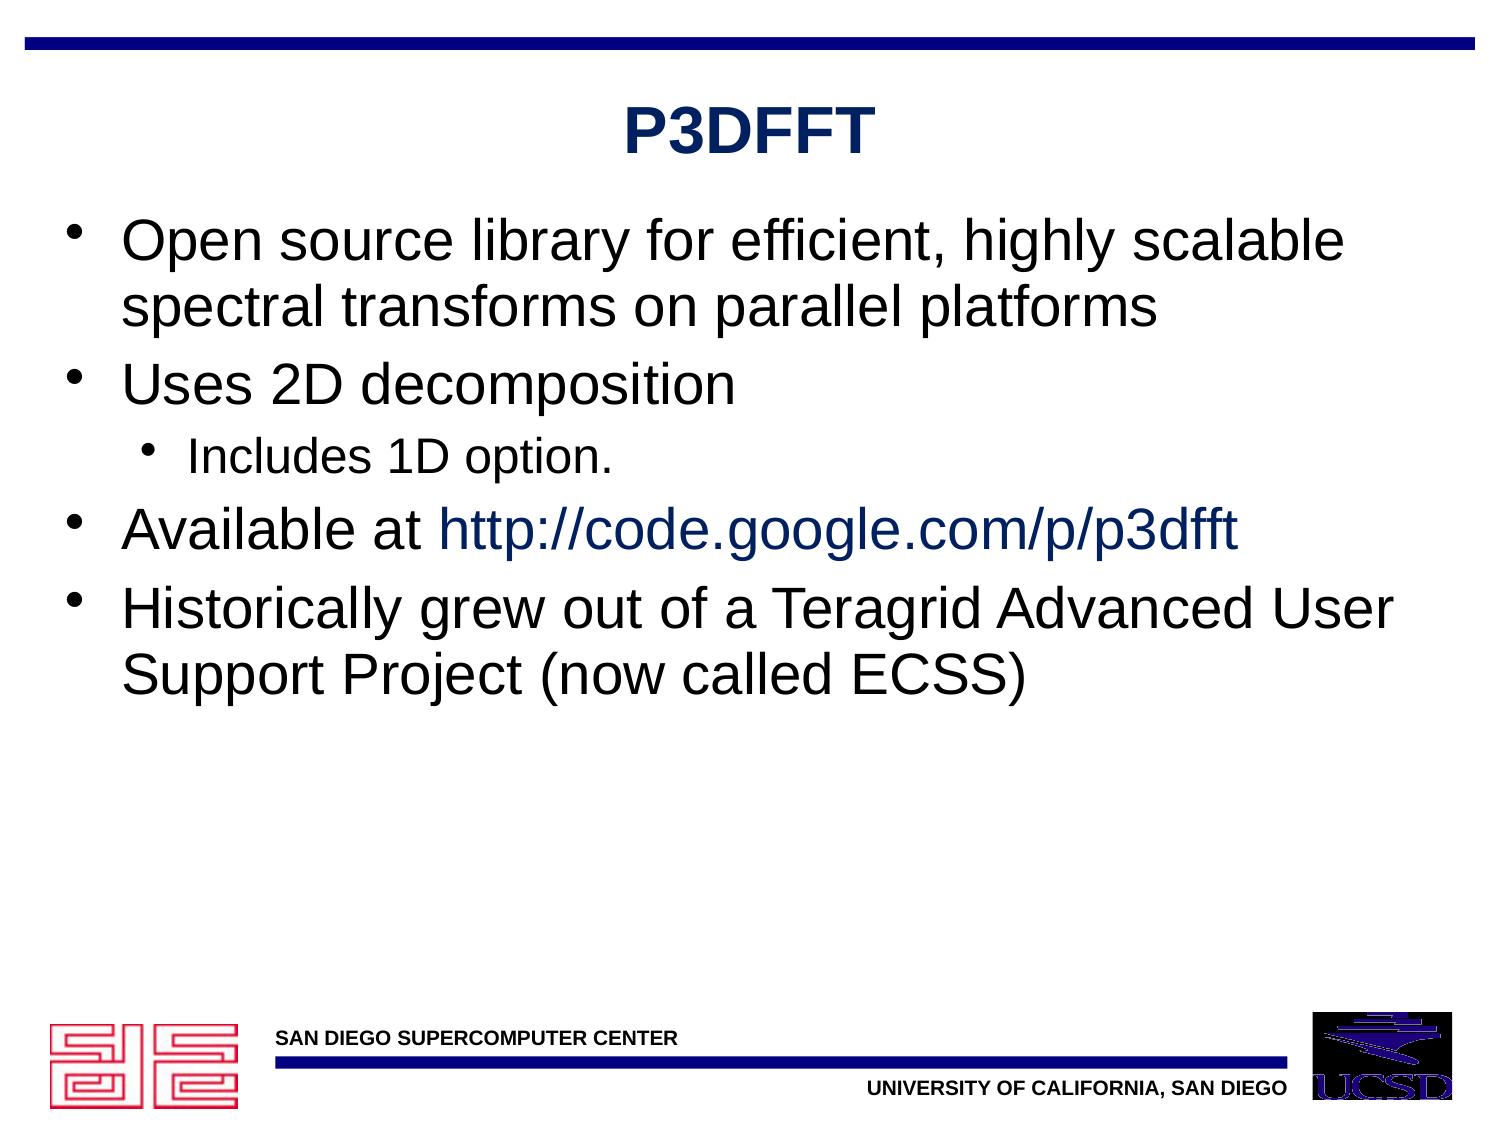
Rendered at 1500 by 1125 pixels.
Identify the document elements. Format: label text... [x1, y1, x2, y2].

title P3DFFT [74, 36, 1426, 199]
list Open source library for efficient, highly scalable spectral transforms on parallel platforms Uses 2D decomposition Includes 1D option. Available at http://code.google.com/p/p3dfft Historically grew out of a Teragrid Advanced User Support Project (now called ECSS) [49, 199, 1500, 1101]
picture [50, 1101, 238, 1109]
